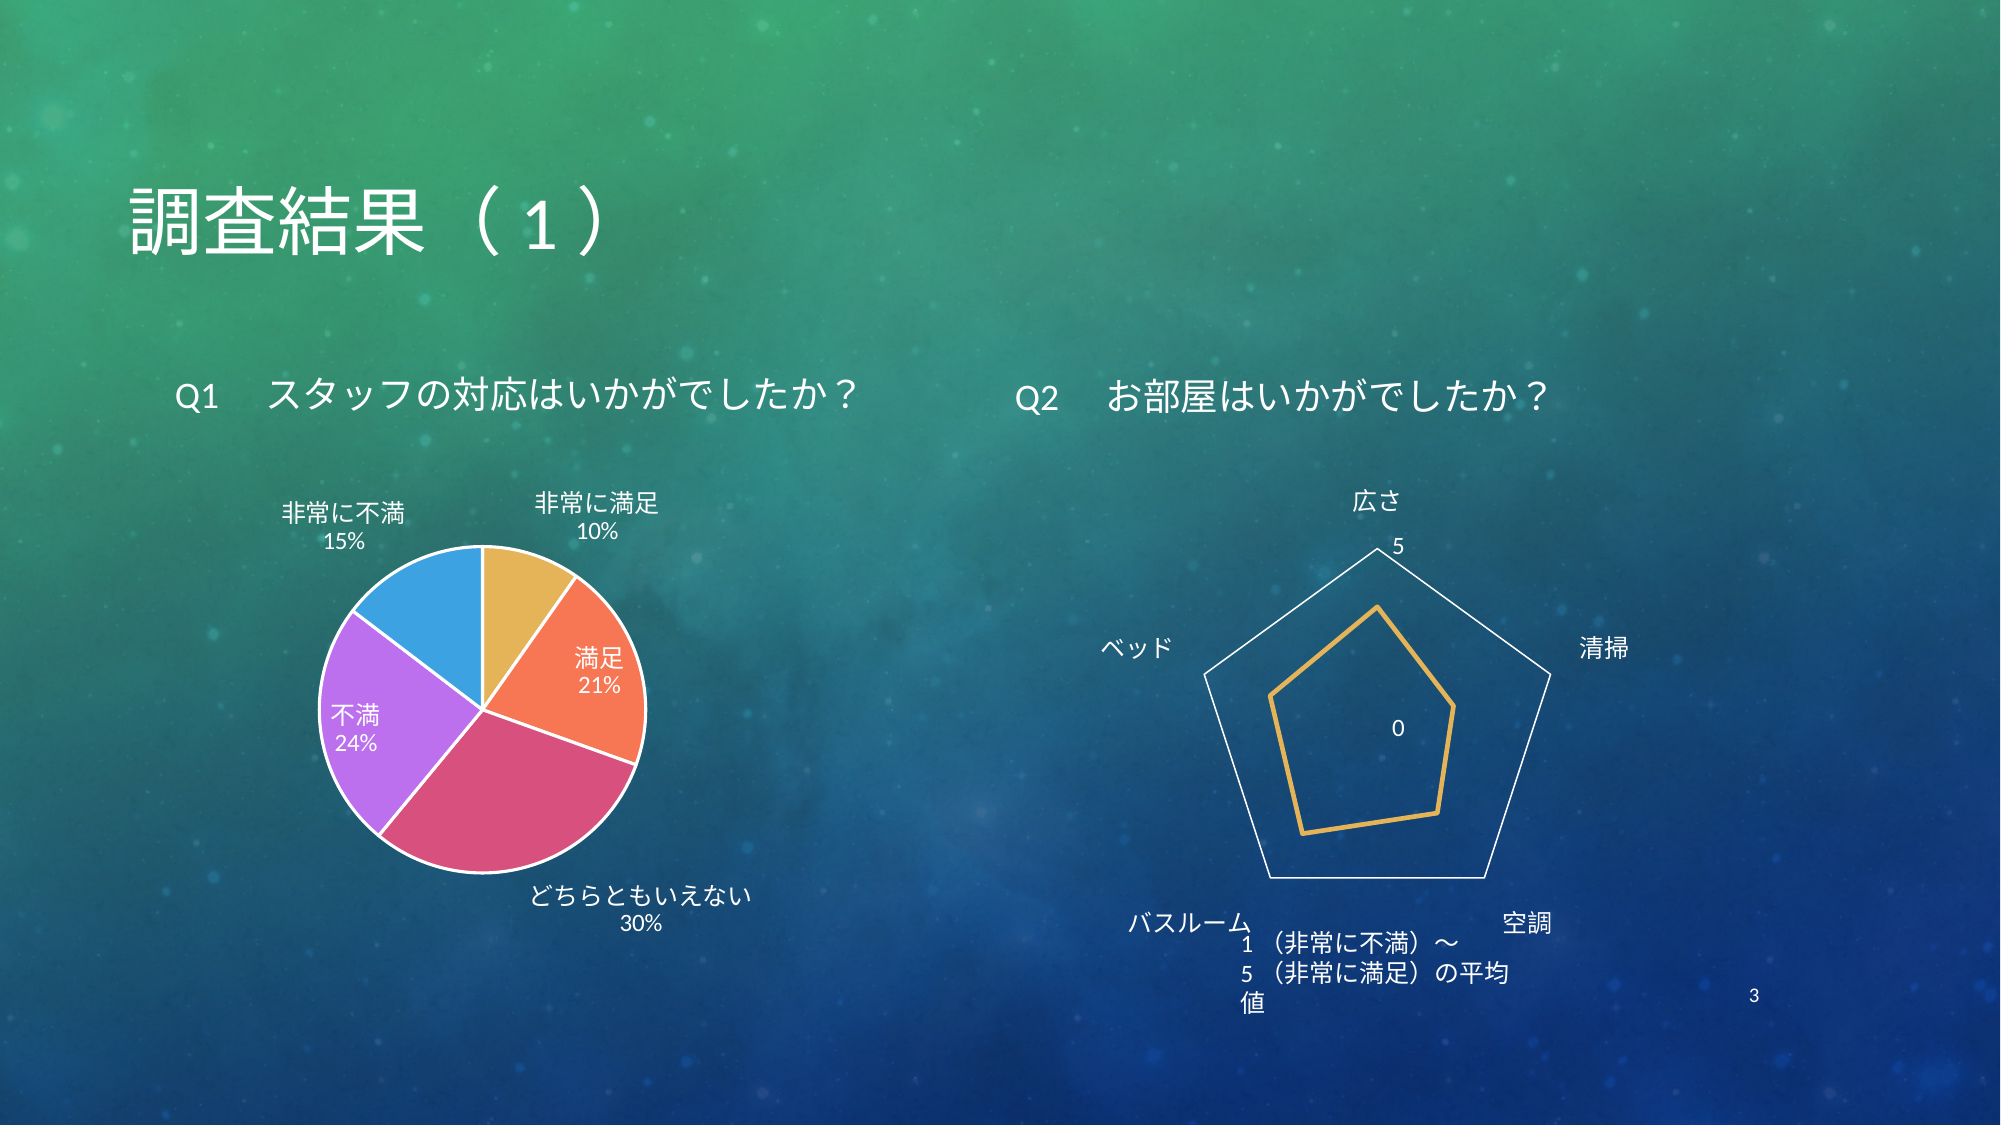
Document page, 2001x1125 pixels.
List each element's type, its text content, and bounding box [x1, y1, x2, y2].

text_box 1（非常に不満）～ 5（非常に満足）の平均値 [1225, 961, 1549, 1025]
chart [112, 470, 933, 951]
slide_number 3 [1684, 963, 1775, 1025]
list Q2 お部屋はいかがでしたか？ [999, 365, 1775, 460]
picture [0, 0, 2001, 1125]
title 調査結果（1） [112, 99, 1775, 339]
chart [954, 470, 1775, 951]
list Q1 スタッフの対応はいかがでしたか？ [159, 363, 933, 459]
